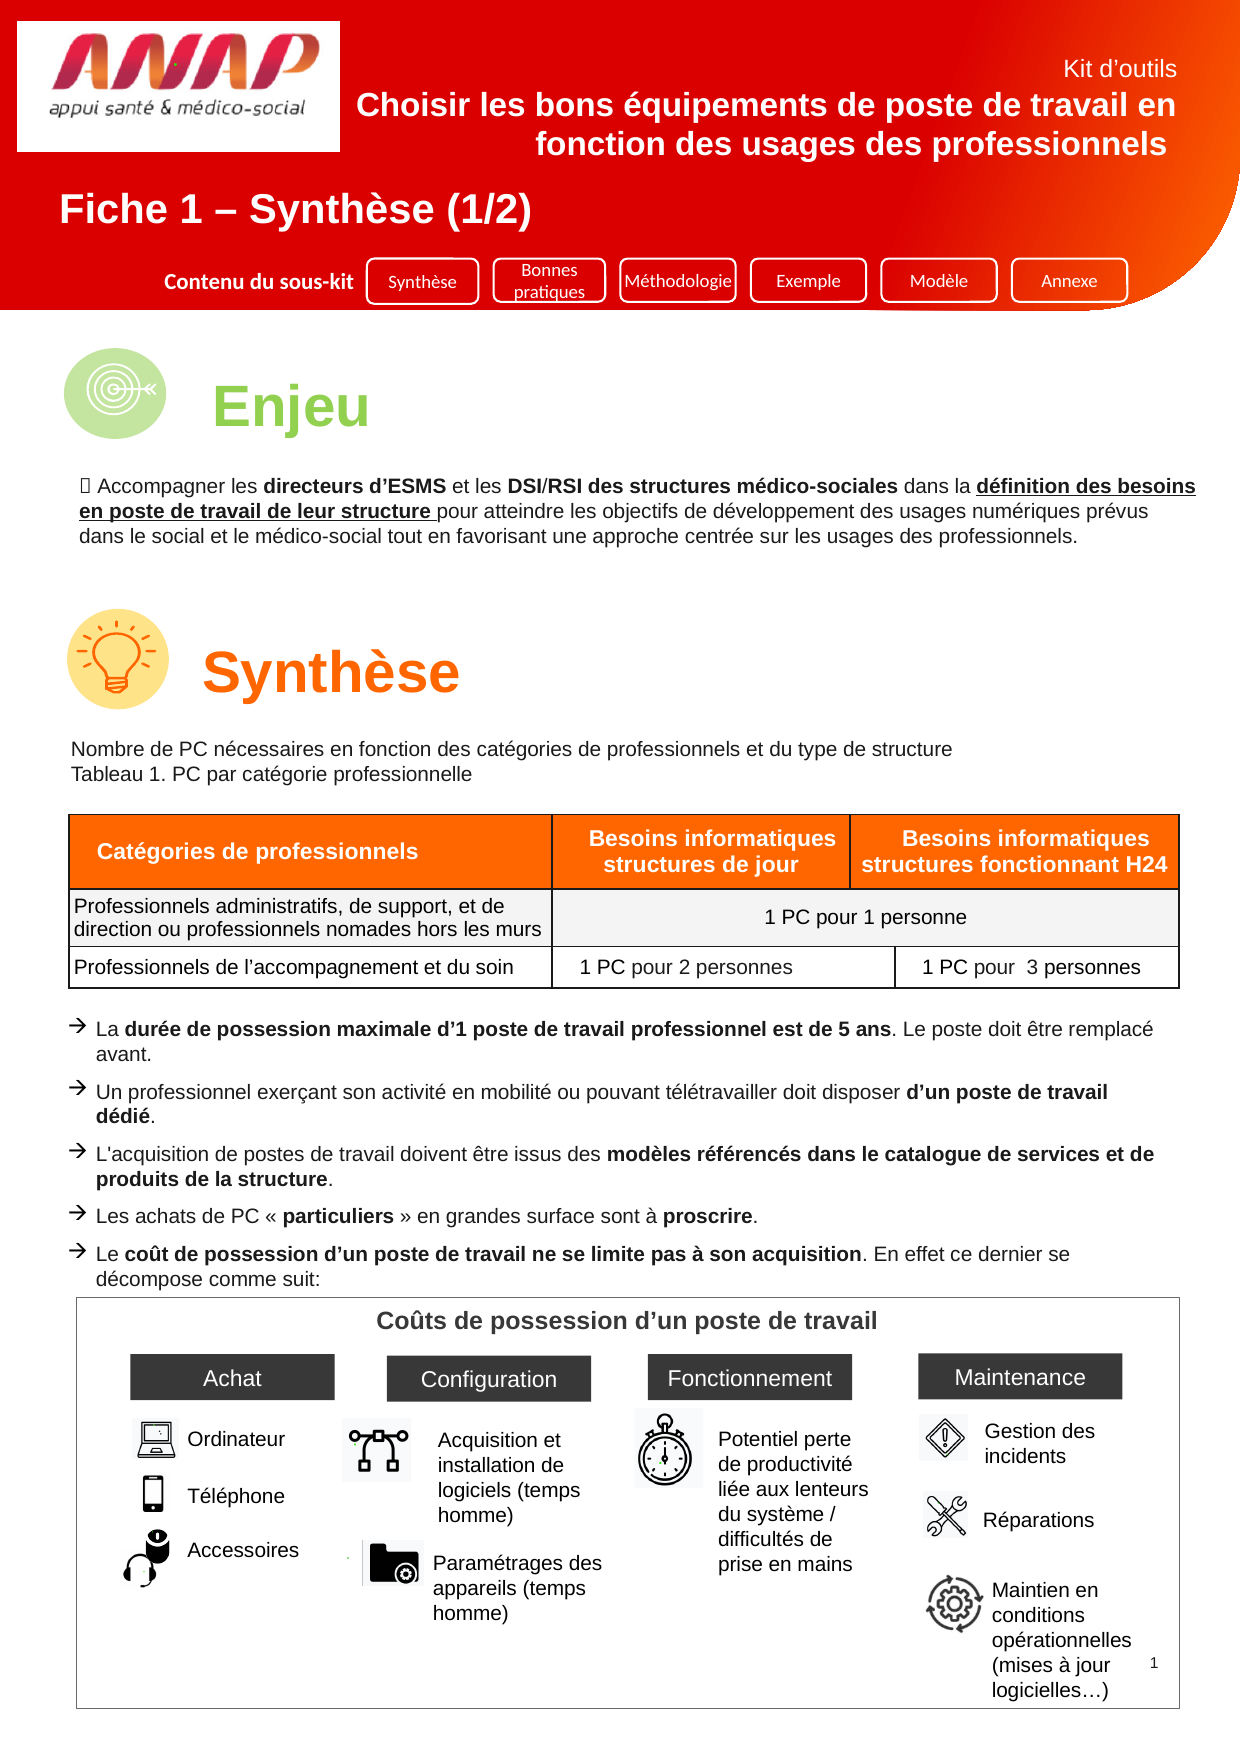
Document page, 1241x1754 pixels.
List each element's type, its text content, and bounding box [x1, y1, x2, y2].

table_header Besoins informatiques structures fonctionnant H24 [851, 815, 1178, 888]
picture [634, 1408, 704, 1489]
text_box Annexe [1011, 258, 1128, 302]
text_box Achat [128, 1352, 337, 1402]
text_box Gestion des incidents [969, 1410, 1158, 1475]
text_box Téléphone [173, 1474, 352, 1515]
text_box Maintenance [916, 1351, 1125, 1401]
table_cell 1 PC pour 3 personnes [896, 947, 1178, 987]
text_box Fonctionnement [646, 1352, 854, 1402]
text_box La durée de possession maximale d’1 poste de travail professionnel est de 5 ans. Le poste doit être remplacé avant. Un professionnel exerçant son activité en mobilité ou pouvant télétravailler doit disposer d’un poste de travail dédié. L'acquisition de postes de travail doivent être issus des modèles référencés dans le catalogue de services et de produits de la structure. Les achats de PC « particuliers » en grandes surface sont à proscrire. Le coût de possession d’un poste de travail ne se limite pas à son acquisition. En effet ce dernier se décompose comme suit: [52, 1008, 1189, 1299]
text_box Maintien en conditions opérationnelles (mises à jour logicielles…) [977, 1569, 1193, 1710]
text_box Modèle [881, 258, 997, 302]
text_box Exemple [750, 258, 867, 302]
text_box [161, 628, 171, 690]
text_box Paramétrages des appareils (temps homme) [418, 1541, 626, 1632]
picture [17, 20, 340, 153]
text_box [0, 0, 1241, 313]
text_box Contenu du sous-kit [111, 259, 370, 302]
text_box Kit d’outils Choisir les bons équipements de poste de travail en fonction des usages des professionnels [245, 45, 1193, 174]
table_cell 1 PC pour 2 personnes [553, 947, 894, 987]
text_box Coûts de possession d’un poste de travail [74, 1299, 1181, 1711]
table_cell Professionnels administratifs, de support, et de direction ou professionnels nomades hors les murs [70, 890, 551, 946]
text_box Bonnes pratiques [493, 258, 606, 302]
text_box Acquisition et installation de logiciels (temps homme) [423, 1419, 634, 1534]
picture [118, 1524, 177, 1590]
table_header Catégories de professionnels [70, 815, 551, 888]
text_box Ordinateur [179, 1417, 339, 1458]
picture [132, 1417, 179, 1459]
text_box [64, 636, 70, 682]
table_cell 1 PC pour 1 personne [553, 890, 1178, 946]
text_box Réparations [973, 1499, 1157, 1539]
text_box [86, 363, 157, 416]
text_box Configuration [385, 1354, 593, 1404]
text_box Synthèse [366, 258, 479, 304]
picture [923, 1491, 969, 1538]
text_box Méthodologie [620, 258, 736, 302]
text_box [61, 346, 169, 441]
picture [342, 1417, 411, 1482]
text_box Accessoires [181, 1528, 339, 1569]
text_box  Accompagner les directeurs d’ESMS et les DSI/RSI des structures médico-sociales dans la définition des besoins en poste de travail de leur structure pour atteindre les objectifs de développement des usages numériques prévus dans le social et le médico-social tout en favorisant une approche centrée sur les usages des professionnels. [64, 465, 1213, 555]
text_box [87, 702, 149, 712]
picture [919, 1414, 969, 1461]
text_box Nombre de PC nécessaires en fonction des catégories de professionnels et du type de structure Tableau 1. PC par catégorie professionnelle [56, 728, 1213, 794]
text_box [85, 606, 151, 618]
text_box Potentiel perte de productivité liée aux lenteurs du système / difficultés de prise en mains [703, 1418, 892, 1583]
text_box Fiche 1 – Synthèse (1/2) [44, 174, 1193, 240]
picture [139, 1472, 171, 1514]
table_cell Professionnels de l’accompagnement et du soin [70, 947, 551, 987]
table_header Besoins informatiques structures de jour [553, 815, 849, 888]
picture [918, 1569, 990, 1637]
text_box Enjeu [198, 360, 1205, 465]
text_box Synthèse [187, 627, 1198, 712]
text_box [76, 620, 157, 694]
picture [347, 1540, 424, 1586]
